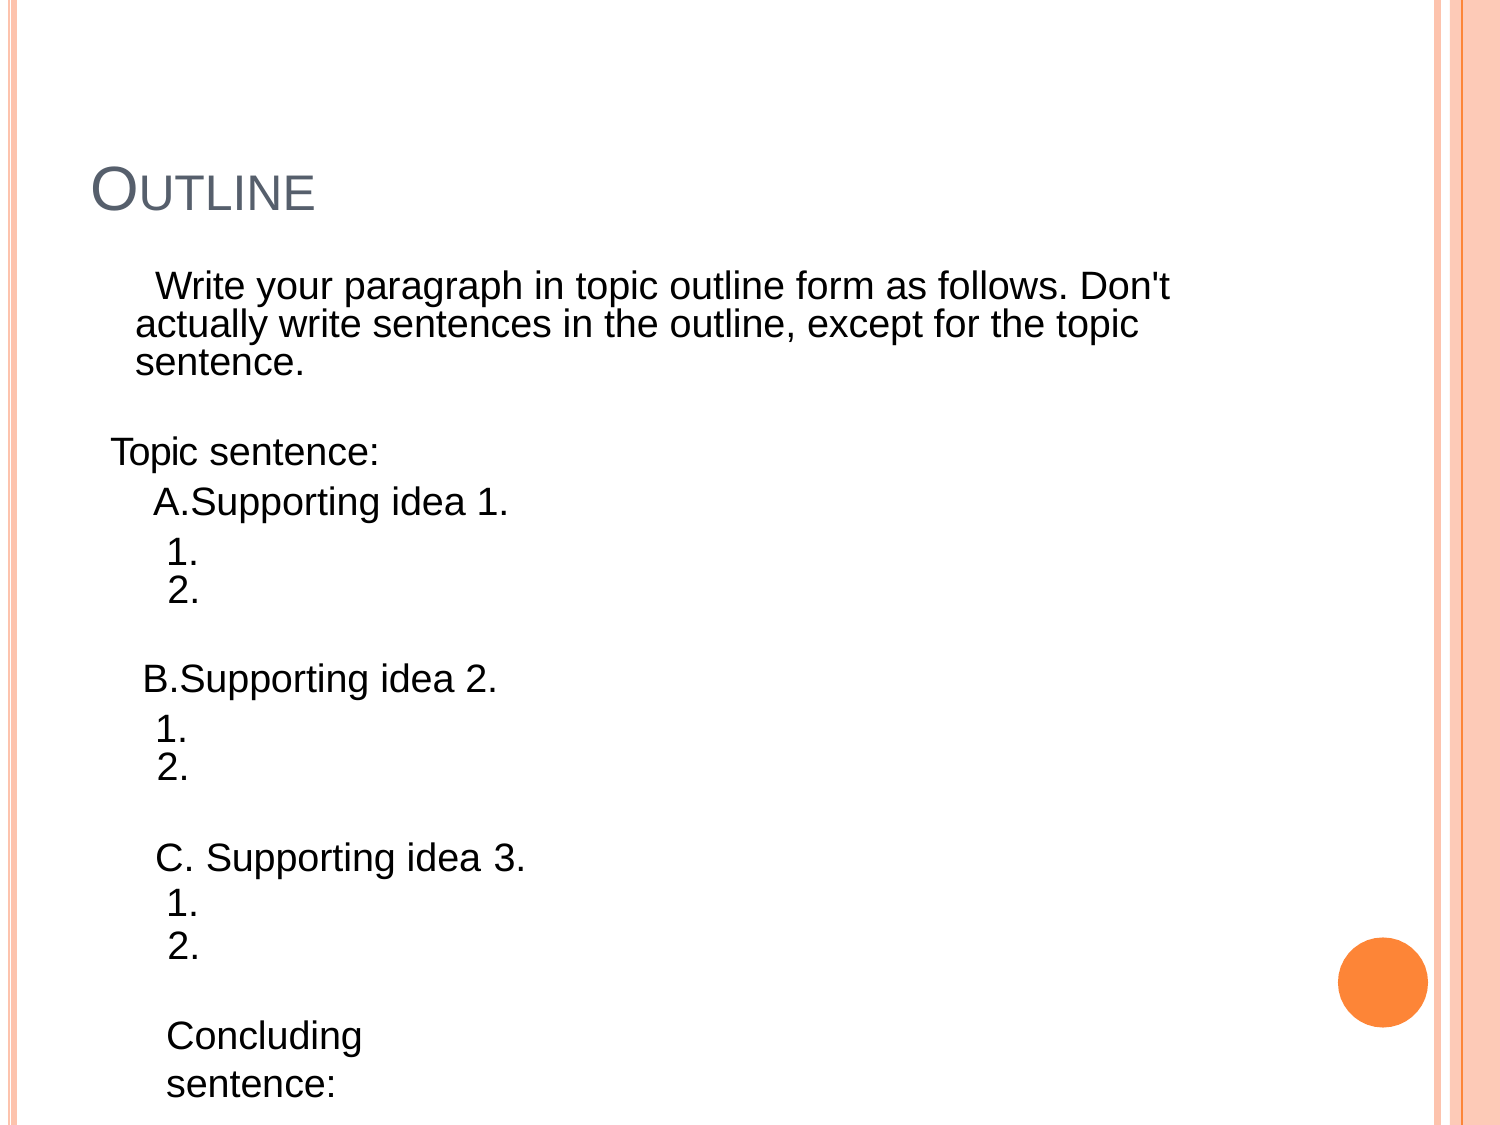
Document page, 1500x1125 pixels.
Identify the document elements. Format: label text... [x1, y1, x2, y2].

text_box Write your paragraph in topic outline form as follows. Don't actually write sentences in the outline, except for the topic sentence. Topic sentence: Supporting idea 1. 1. 2. Supporting idea 2. 1. 2. Supporting idea 3. 1. 2. Concluding sentence: [87, 257, 1183, 1106]
title OUTLINE [87, 146, 319, 257]
